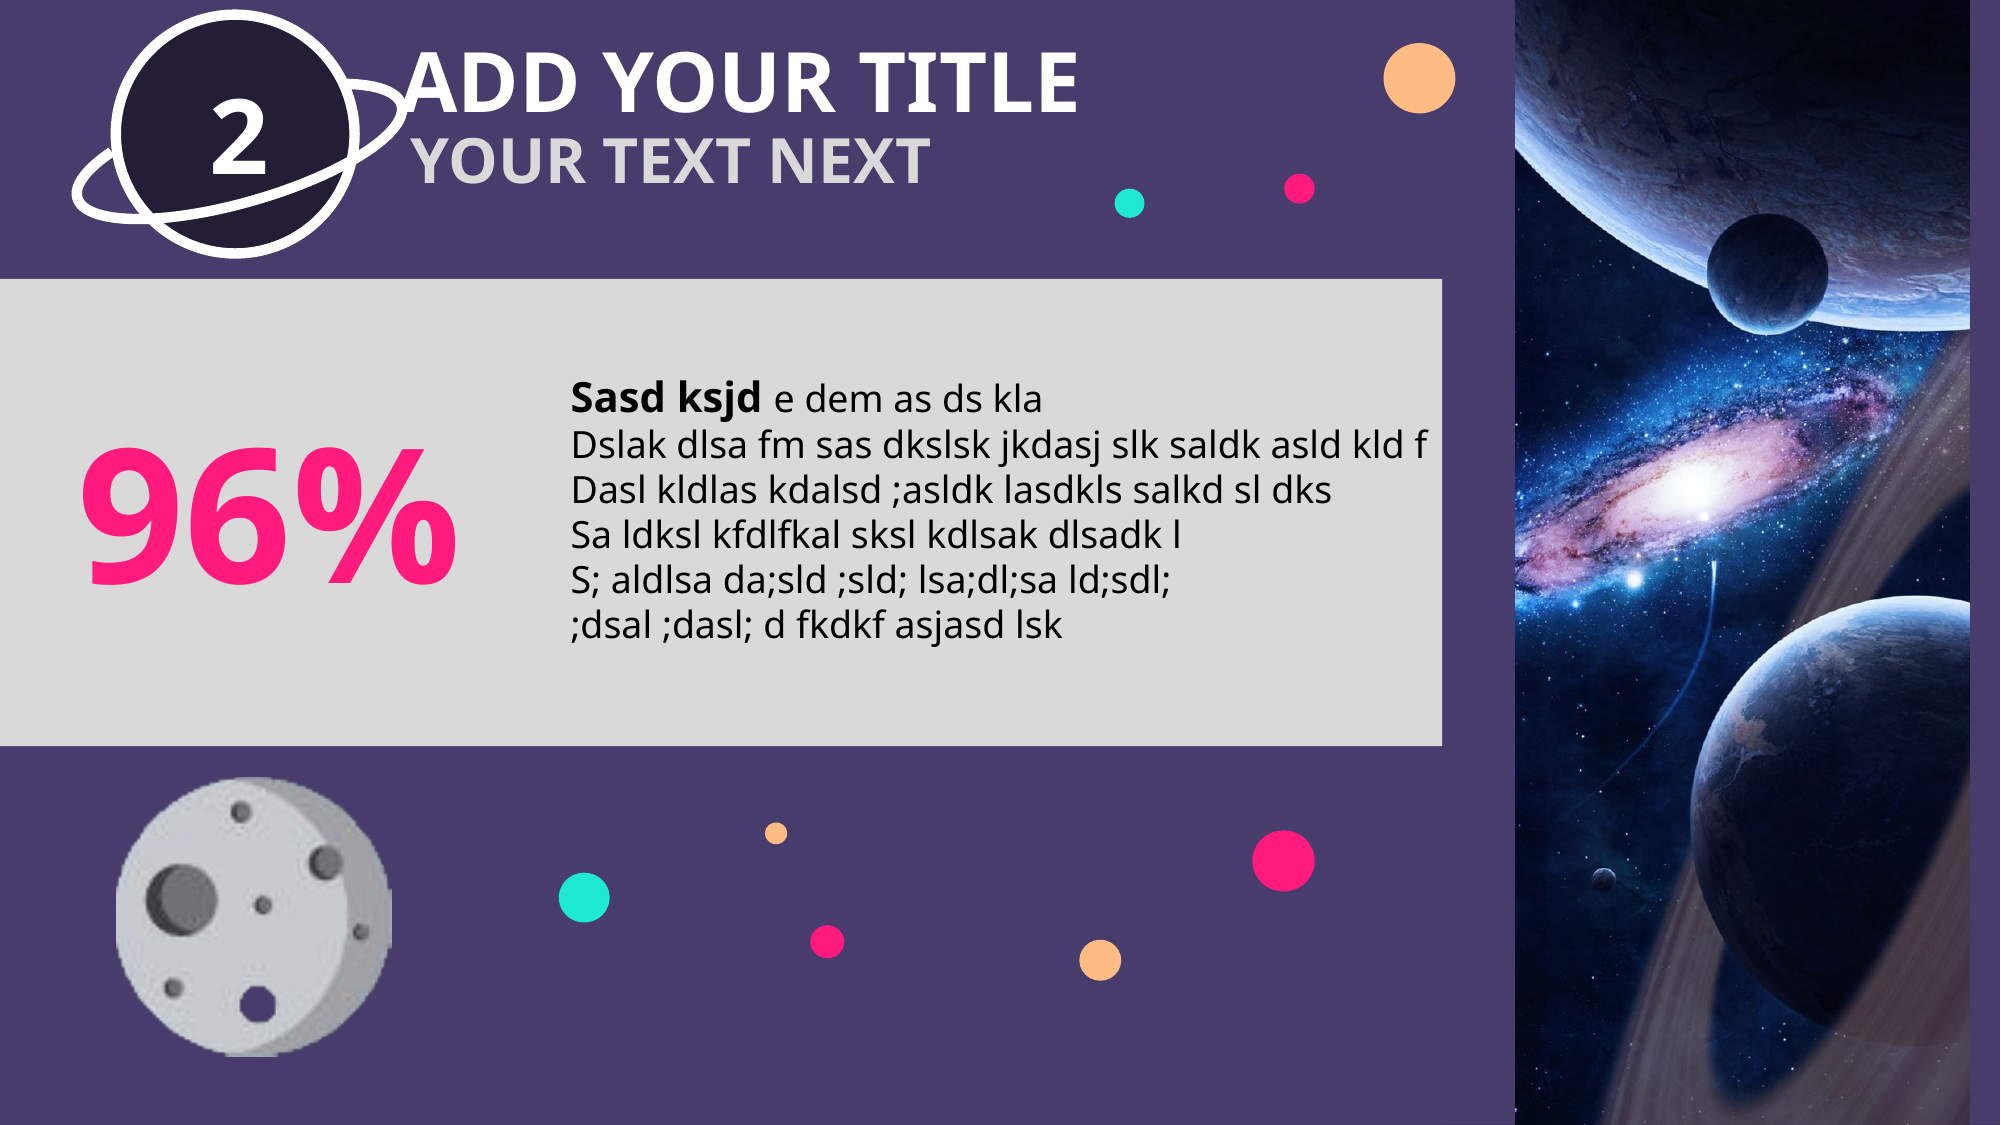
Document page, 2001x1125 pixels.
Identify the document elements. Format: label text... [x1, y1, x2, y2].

text_box [557, 871, 611, 924]
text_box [70, 14, 409, 254]
text_box [1382, 42, 1457, 115]
text_box [1283, 172, 1316, 205]
text_box [1078, 938, 1123, 982]
text_box [1251, 829, 1316, 893]
text_box ADD YOUR TITLE [409, 21, 1096, 137]
text_box [809, 924, 846, 960]
text_box [1113, 187, 1146, 219]
text_box [763, 821, 789, 846]
picture [116, 777, 392, 1057]
picture [1515, 0, 1970, 1125]
text_box [0, 278, 1443, 747]
text_box 96% [63, 388, 476, 628]
text_box YOUR TEXT NEXT [409, 113, 947, 204]
text_box Sasd ksjd e dem as ds kla Dslak dlsa fm sas dkslsk jkdasj slk saldk asld kld f Dasl kldlas kdalsd ;asldk lasdkls salkd sl dks Sa ldksl kfdlfkal sksl kdlsak dlsadk l S; aldlsa da;sld ;sld; lsa;dl;sa ld;sdl; ;dsal ;dasl; d fkdkf asjasd lsk [555, 363, 1444, 653]
